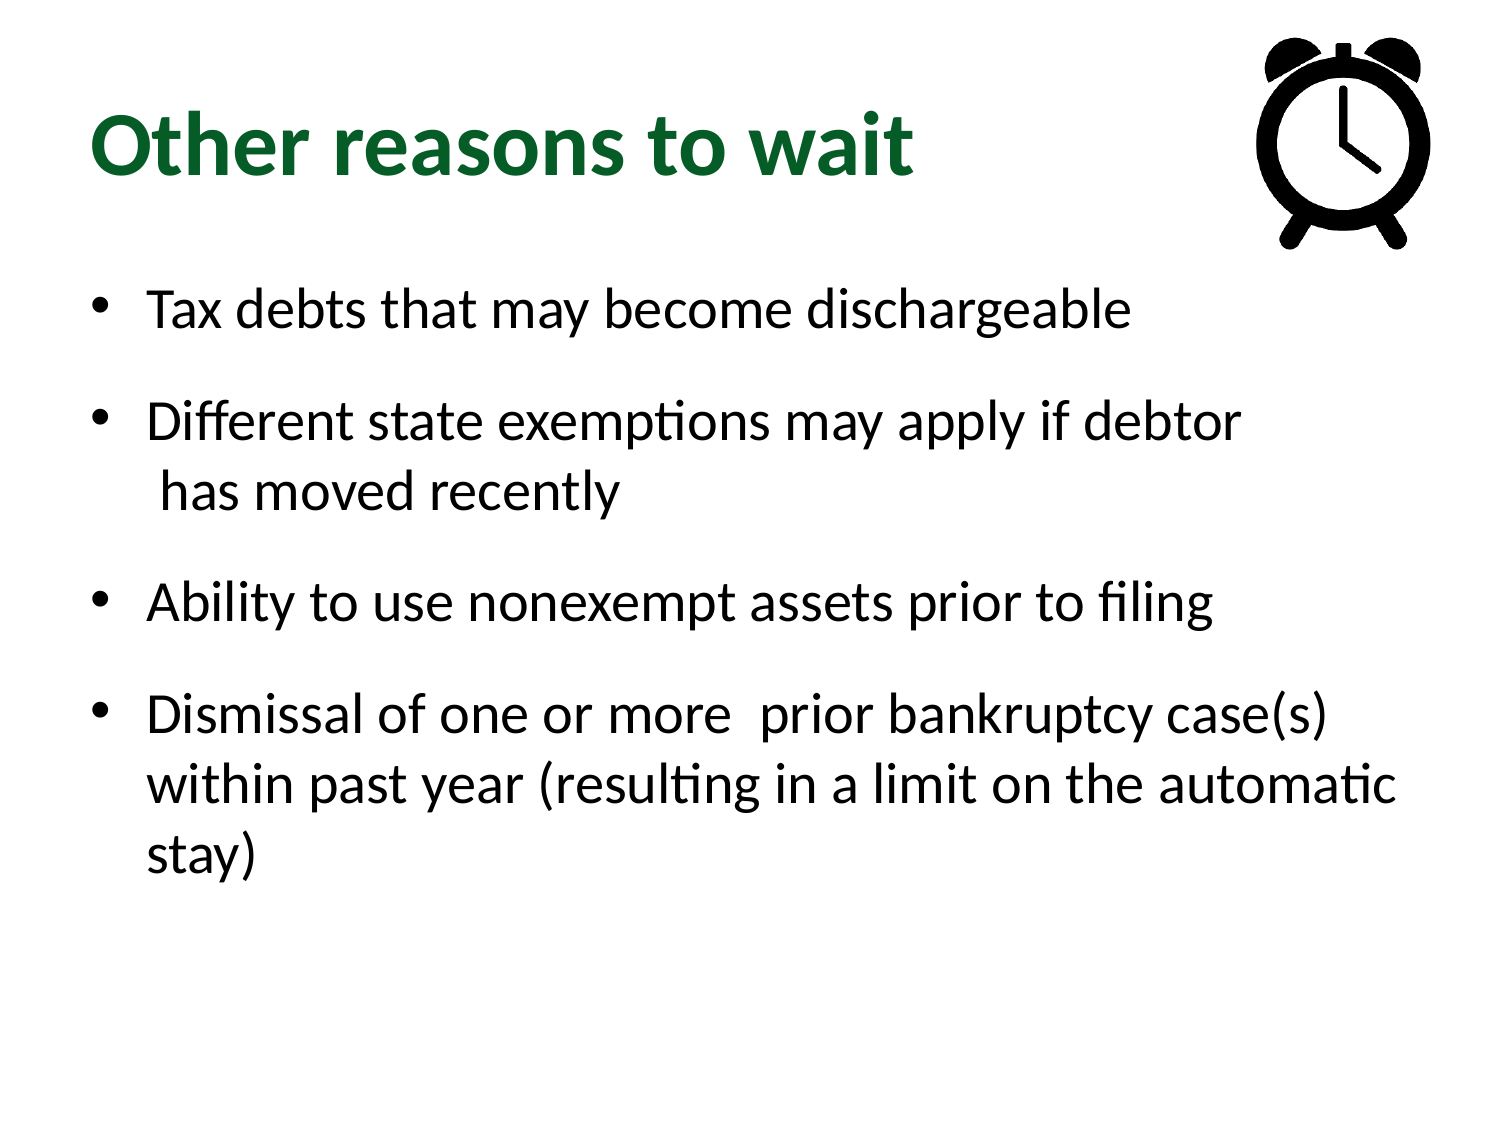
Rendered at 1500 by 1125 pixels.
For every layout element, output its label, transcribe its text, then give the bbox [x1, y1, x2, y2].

list Tax debts that may become dischargeable Different state exemptions may apply if debtor has moved recently Ability to use nonexempt assets prior to filing Dismissal of one or more prior bankruptcy case(s) within past year (resulting in a limit on the automatic stay) [75, 262, 1425, 1025]
picture [1237, 37, 1451, 251]
title Other reasons to wait [75, 45, 1232, 233]
